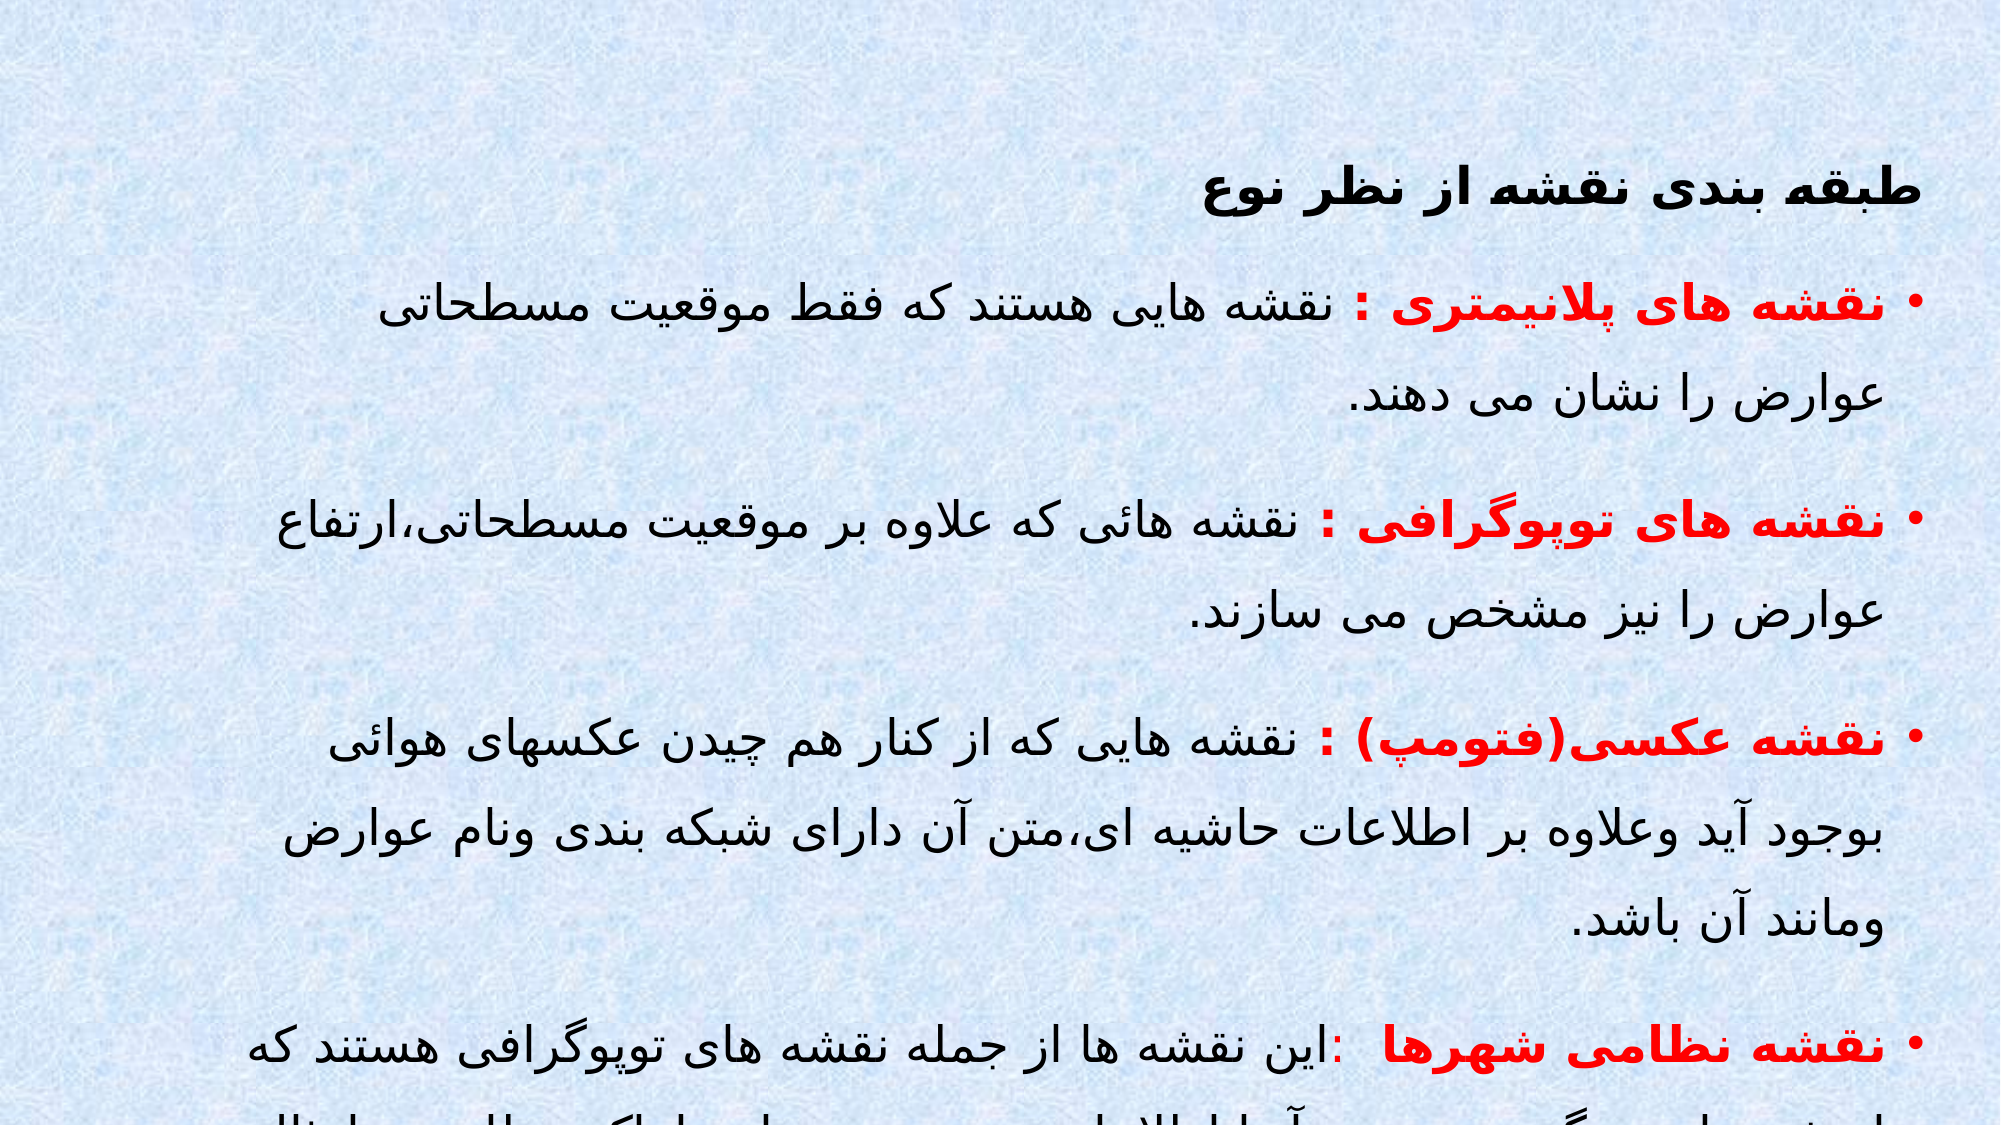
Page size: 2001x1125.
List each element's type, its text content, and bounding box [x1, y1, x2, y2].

list نقشه های پلانیمتری : نقشه هایی هستند که فقط موقعیت مسطحاتی عوارض را نشان می دهند. نقشه های توپوگرافی : نقشه هائی که علاوه بر موقعیت مسطحاتی،ارتفاع عوارض را نیز مشخص می سازند. نقشه عکسی(فتومپ) : نقشه هایی که از کنار هم چیدن عکسهای هوائی بوجود آید وعلاوه بر اطلاعات حاشیه ای،متن آن دارای شبکه بندی ونام عوارض ومانند آن باشد. نقشه نظامی شهرها :این نقشه ها از جمله نقشه های توپوگرافی هستند که از شهرها تهیه گردیده وروی آنها اطلاعات مخصوصی مانند اماکن نظامی و امثال آن نمایش داده شده است.مقیاس این نقشه ها متناسب با اهمیت شهر و وسعت آن انتخاب میگردد. [214, 232, 1940, 1012]
picture [0, 0, 2001, 1125]
title طبقه بندی نقشه از نظر نوع [214, 82, 1940, 232]
